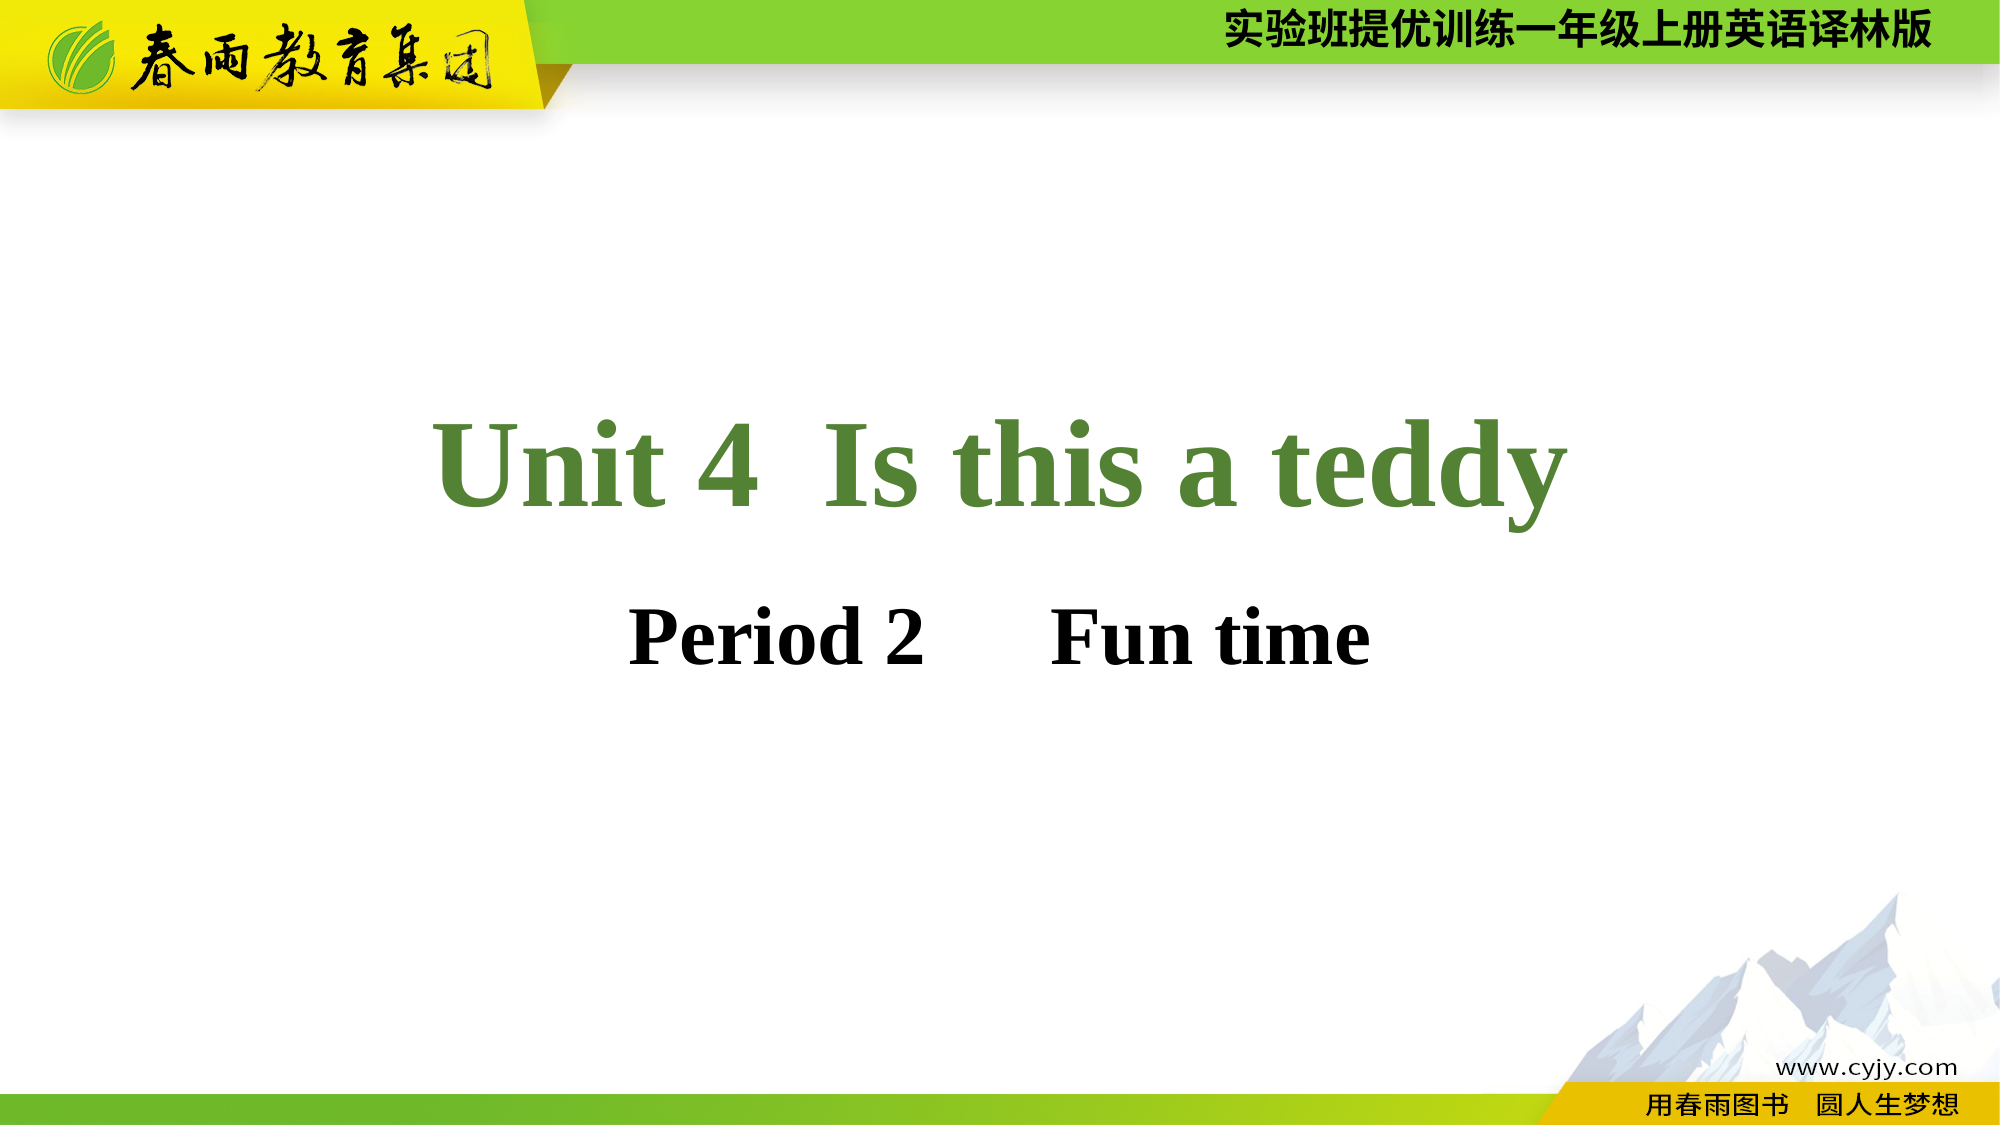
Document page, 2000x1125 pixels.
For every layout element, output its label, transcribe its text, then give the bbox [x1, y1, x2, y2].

picture [0, 689, 2000, 1125]
picture [0, 0, 2000, 298]
text_box Unit 4 Is this a teddy Period 2 Fun time [0, 298, 2000, 689]
